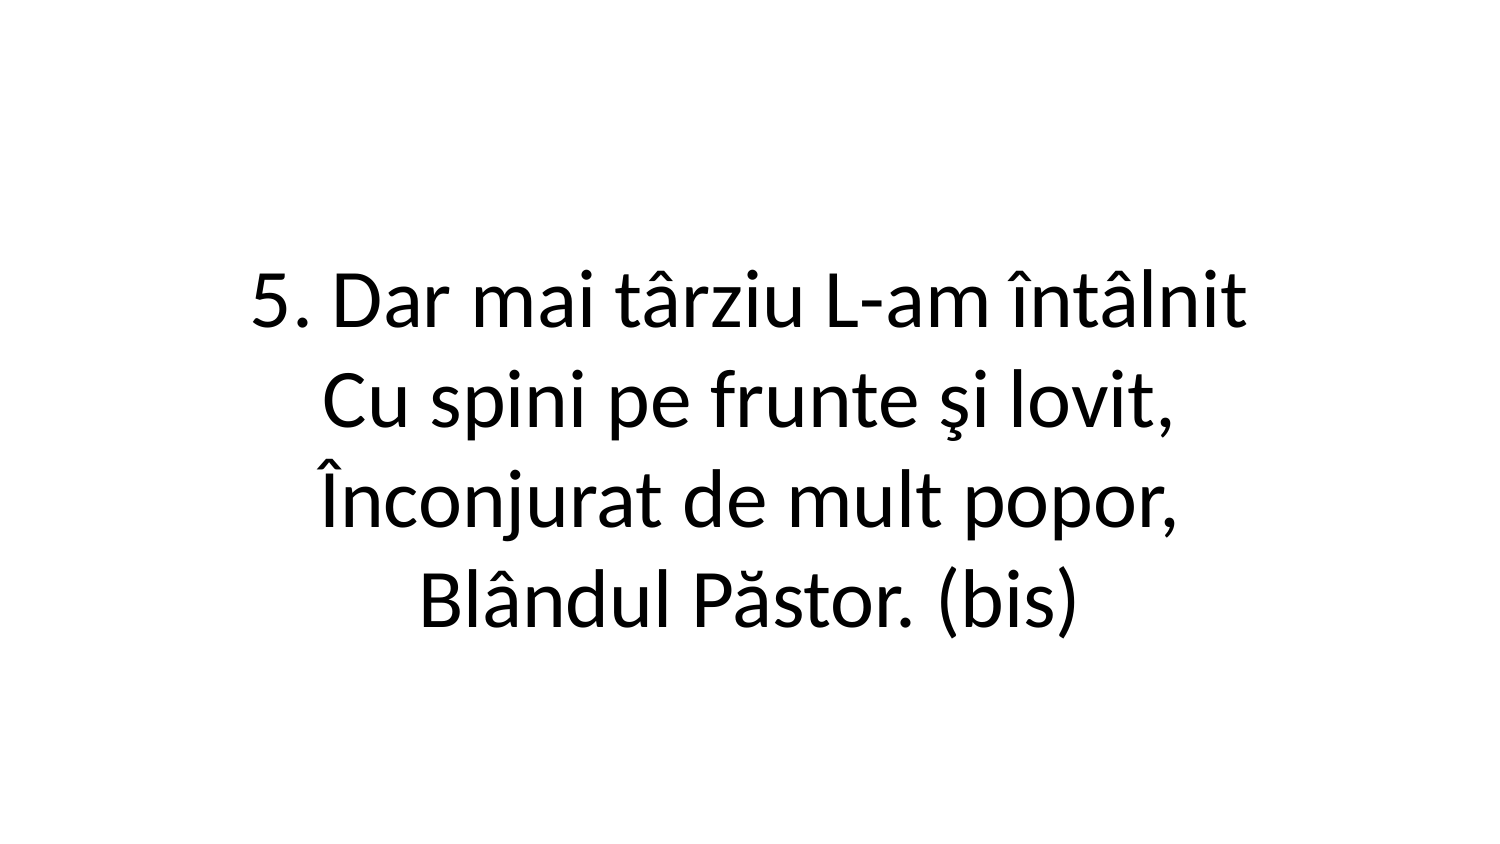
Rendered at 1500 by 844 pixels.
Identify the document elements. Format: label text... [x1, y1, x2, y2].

text_box 5. Dar mai târziu L-am întâlnit Cu spini pe frunte şi lovit, Înconjurat de mult popor, Blândul Păstor. (bis) [235, 192, 1265, 652]
